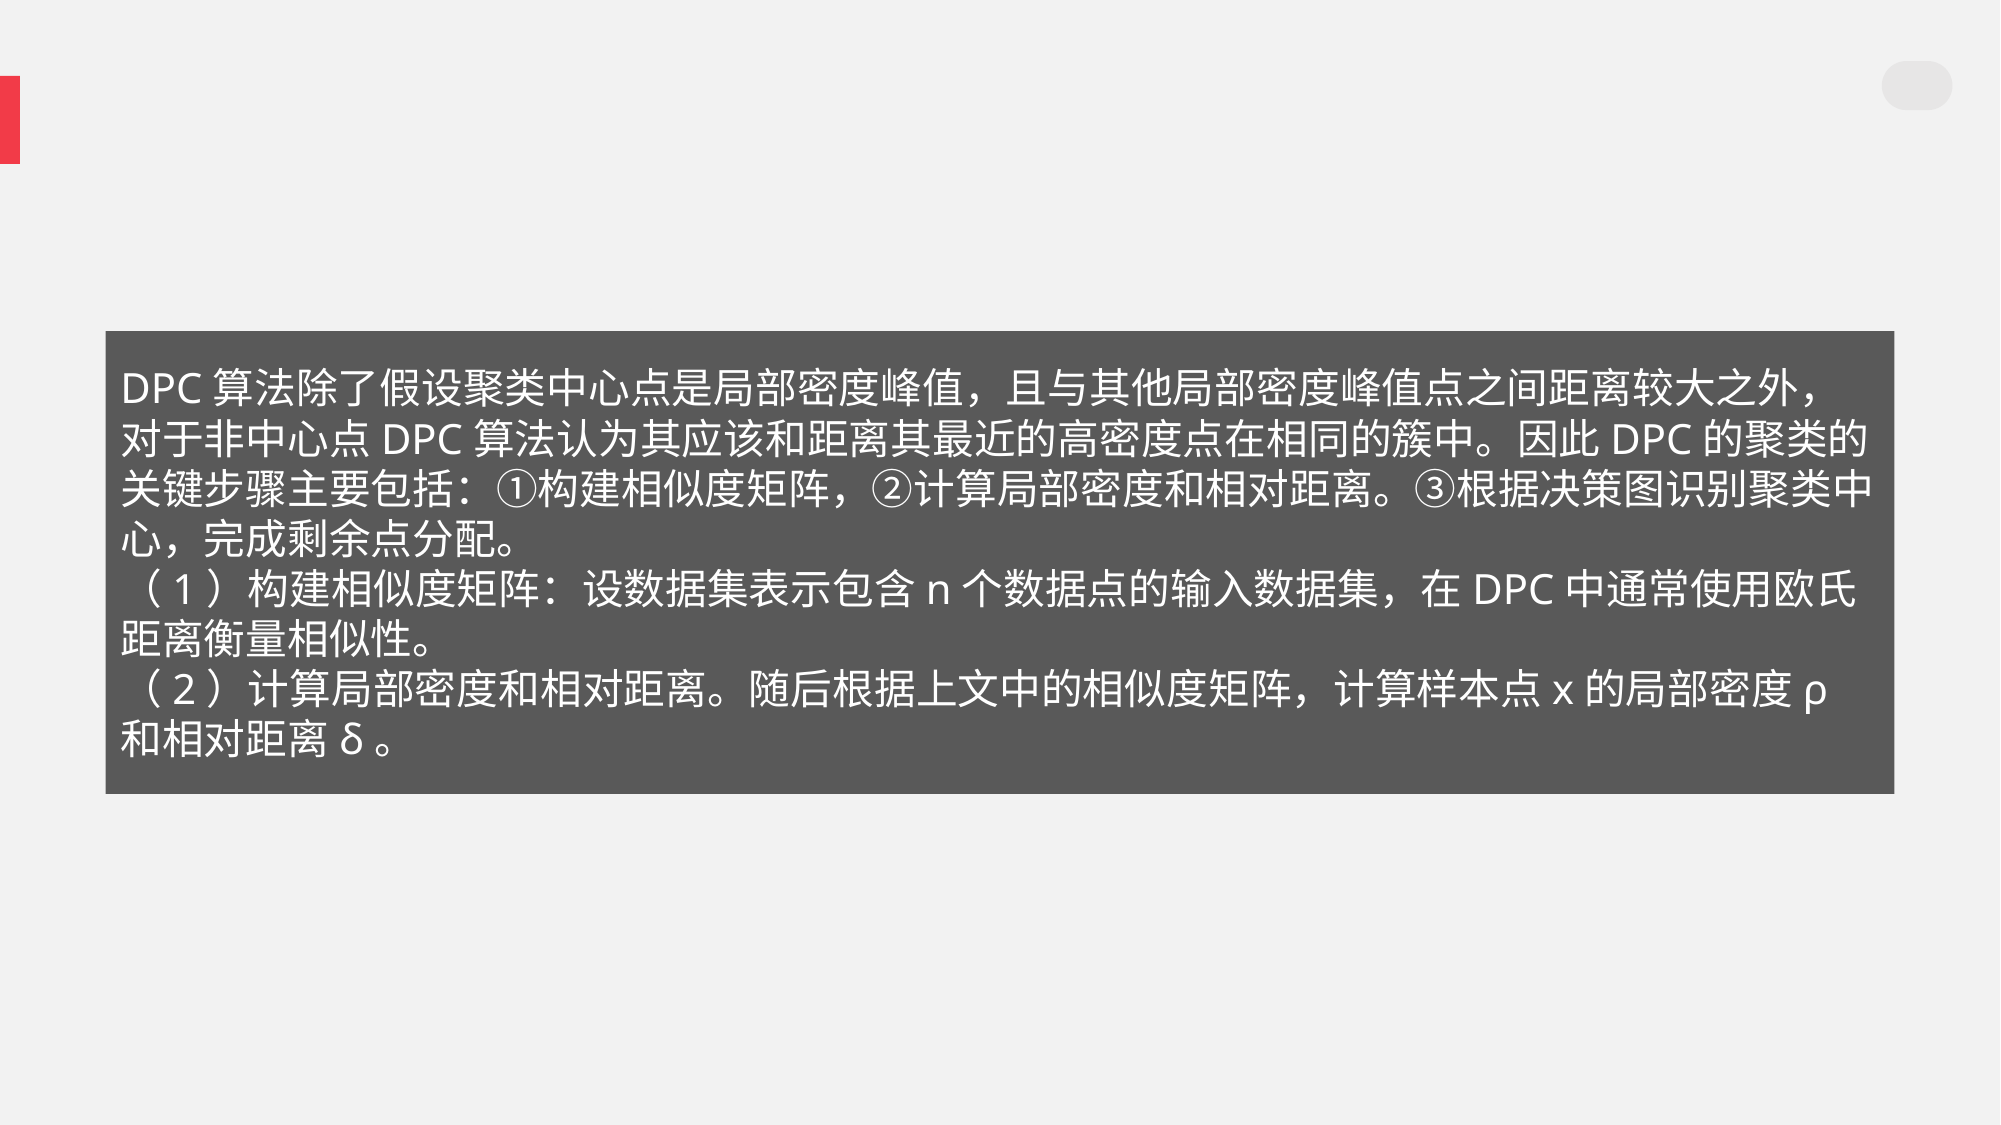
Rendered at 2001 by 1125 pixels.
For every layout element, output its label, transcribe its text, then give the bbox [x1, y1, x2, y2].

text_box DPC算法除了假设聚类中心点是局部密度峰值，且与其他局部密度峰值点之间距离较大之外，对于非中心点DPC算法认为其应该和距离其最近的高密度点在相同的簇中。因此DPC的聚类的关键步骤主要包括：①构建相似度矩阵，②计算局部密度和相对距离。③根据决策图识别聚类中心，完成剩余点分配。 （1）构建相似度矩阵：设数据集表示包含n个数据点的输入数据集，在DPC中通常使用欧氏距离衡量相似性。 （2）计算局部密度和相对距离。随后根据上文中的相似度矩阵，计算样本点x的局部密度ρ和相对距离δ。 [105, 330, 1895, 795]
